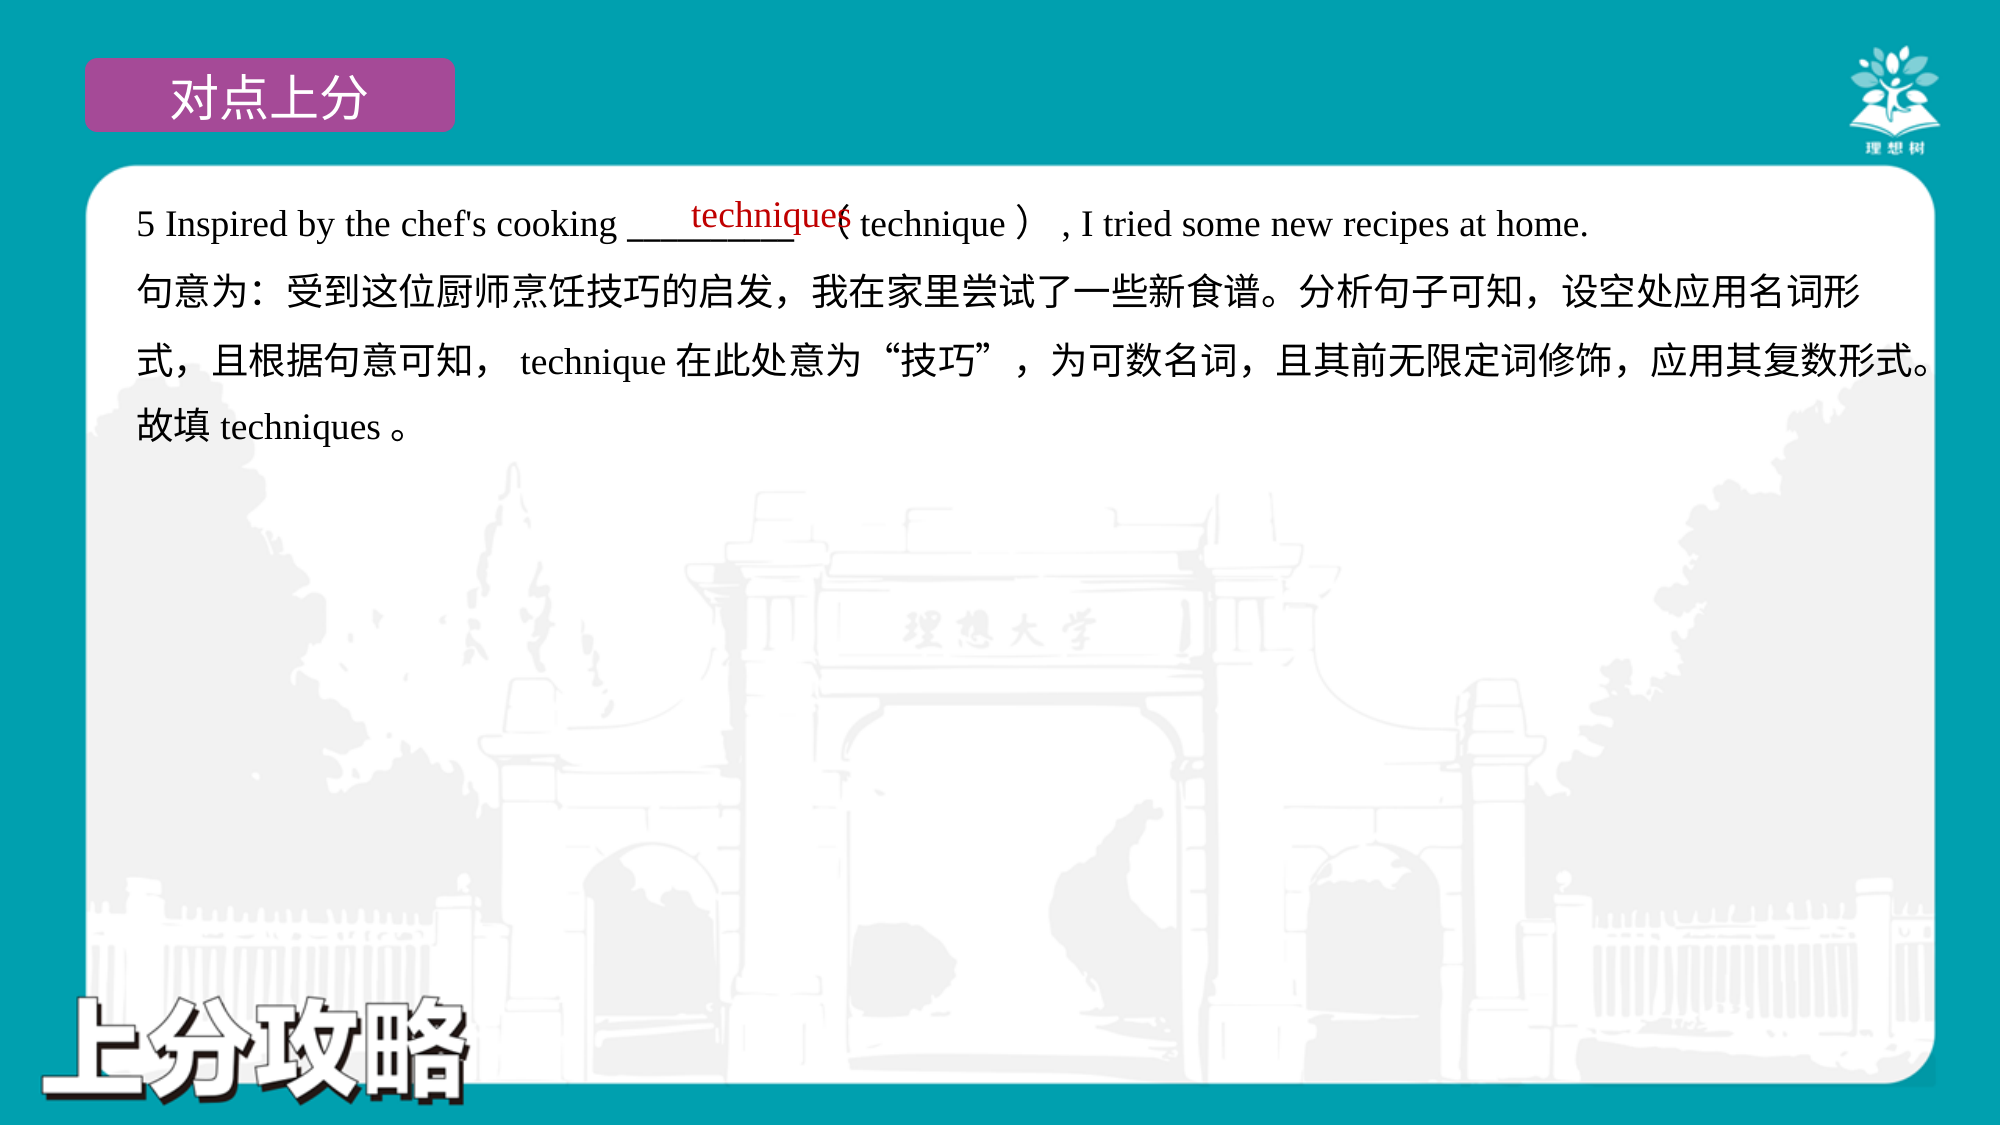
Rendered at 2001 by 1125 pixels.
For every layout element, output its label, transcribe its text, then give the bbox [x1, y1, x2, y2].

picture [0, 0, 2000, 1125]
text_box 句意为：受到这位厨师烹饪技巧的启发，我在家里尝试了一些新食谱。分析句子可知，设空处应用名词形 式，且根据句意可知，technique在此处意为“技巧”，为可数名词，且其前无限定词修饰，应用其复数形式。 故填techniques。 [136, 244, 1865, 441]
text_box 5 Inspired by the chef's cooking __________ （technique）, I tried some new recipes at home. [136, 176, 1865, 237]
text_box techniques [677, 168, 866, 228]
